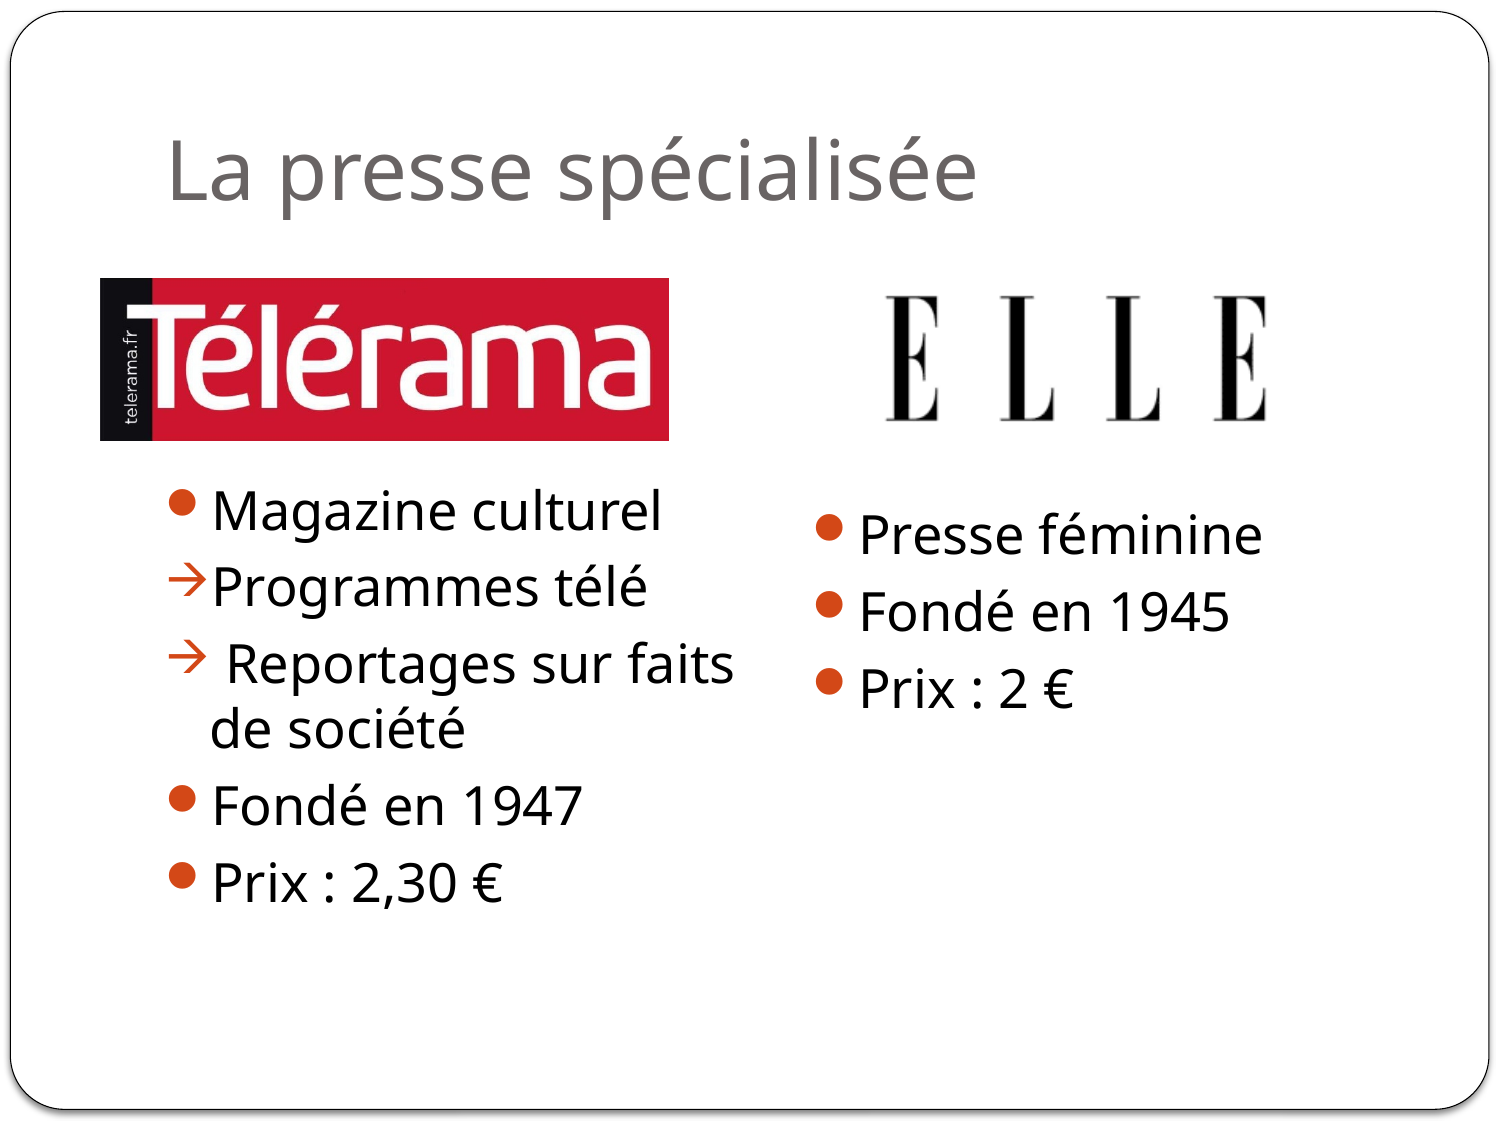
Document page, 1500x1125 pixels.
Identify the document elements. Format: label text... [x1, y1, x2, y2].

list Magazine culturel Programmes télé Reportages sur faits de société Fondé en 1947 Prix : 2,30 € [149, 237, 766, 988]
title La presse spécialisée [149, 44, 1426, 233]
picture [879, 290, 1271, 426]
picture [99, 278, 669, 441]
list Presse féminine Fondé en 1945 Prix : 2 € [796, 262, 1426, 1006]
